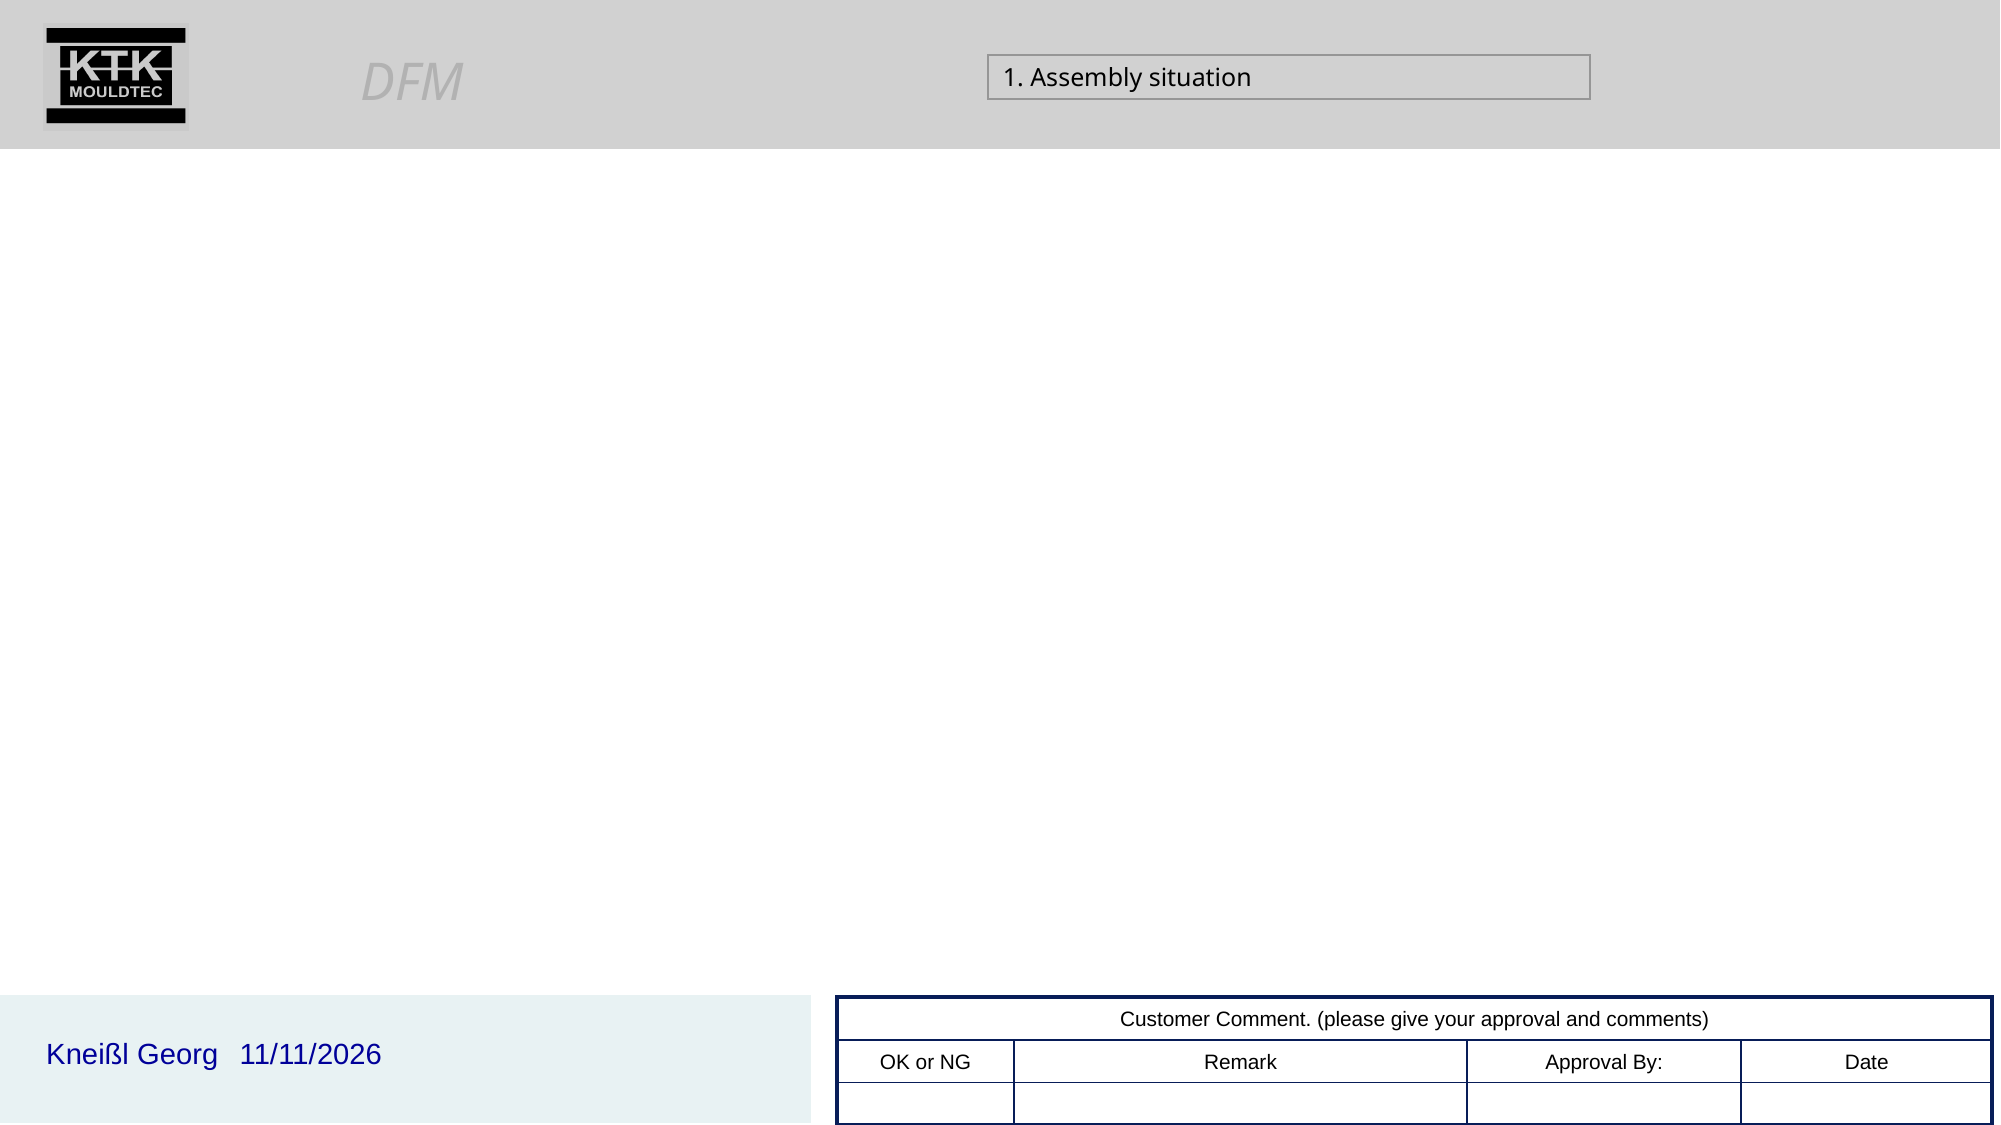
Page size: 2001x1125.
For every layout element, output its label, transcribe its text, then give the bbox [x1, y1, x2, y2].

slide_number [188, 1027, 433, 1106]
text_box 1. Assembly situation [988, 54, 1591, 100]
